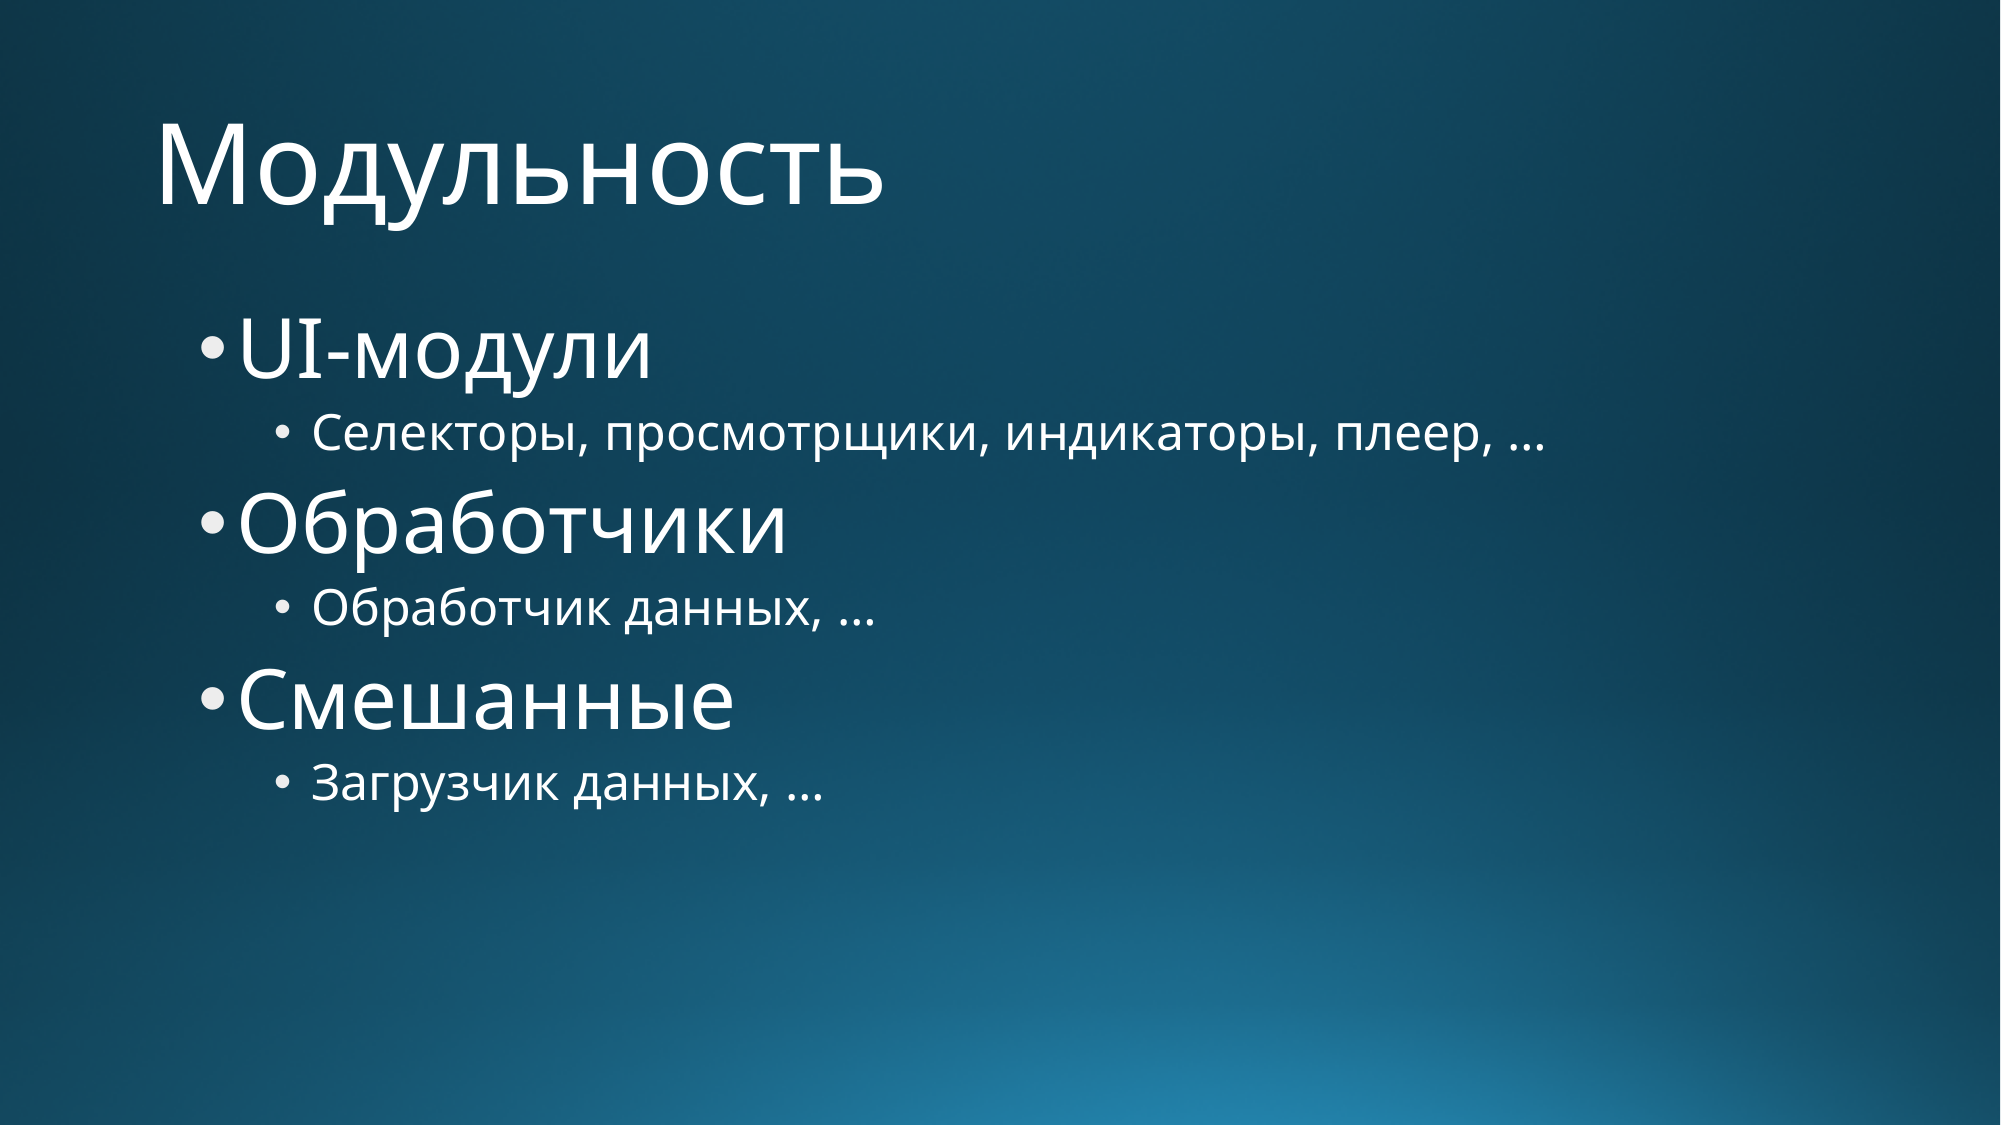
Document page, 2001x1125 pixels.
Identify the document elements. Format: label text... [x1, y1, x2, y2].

title Модульность [137, 59, 1863, 278]
list UI-модули Селекторы, просмотрщики, индикаторы, плеер, … Обработчики Обработчик данных, … Смешанные Загрузчик данных, … [183, 299, 1863, 1014]
picture [0, 0, 2001, 1125]
